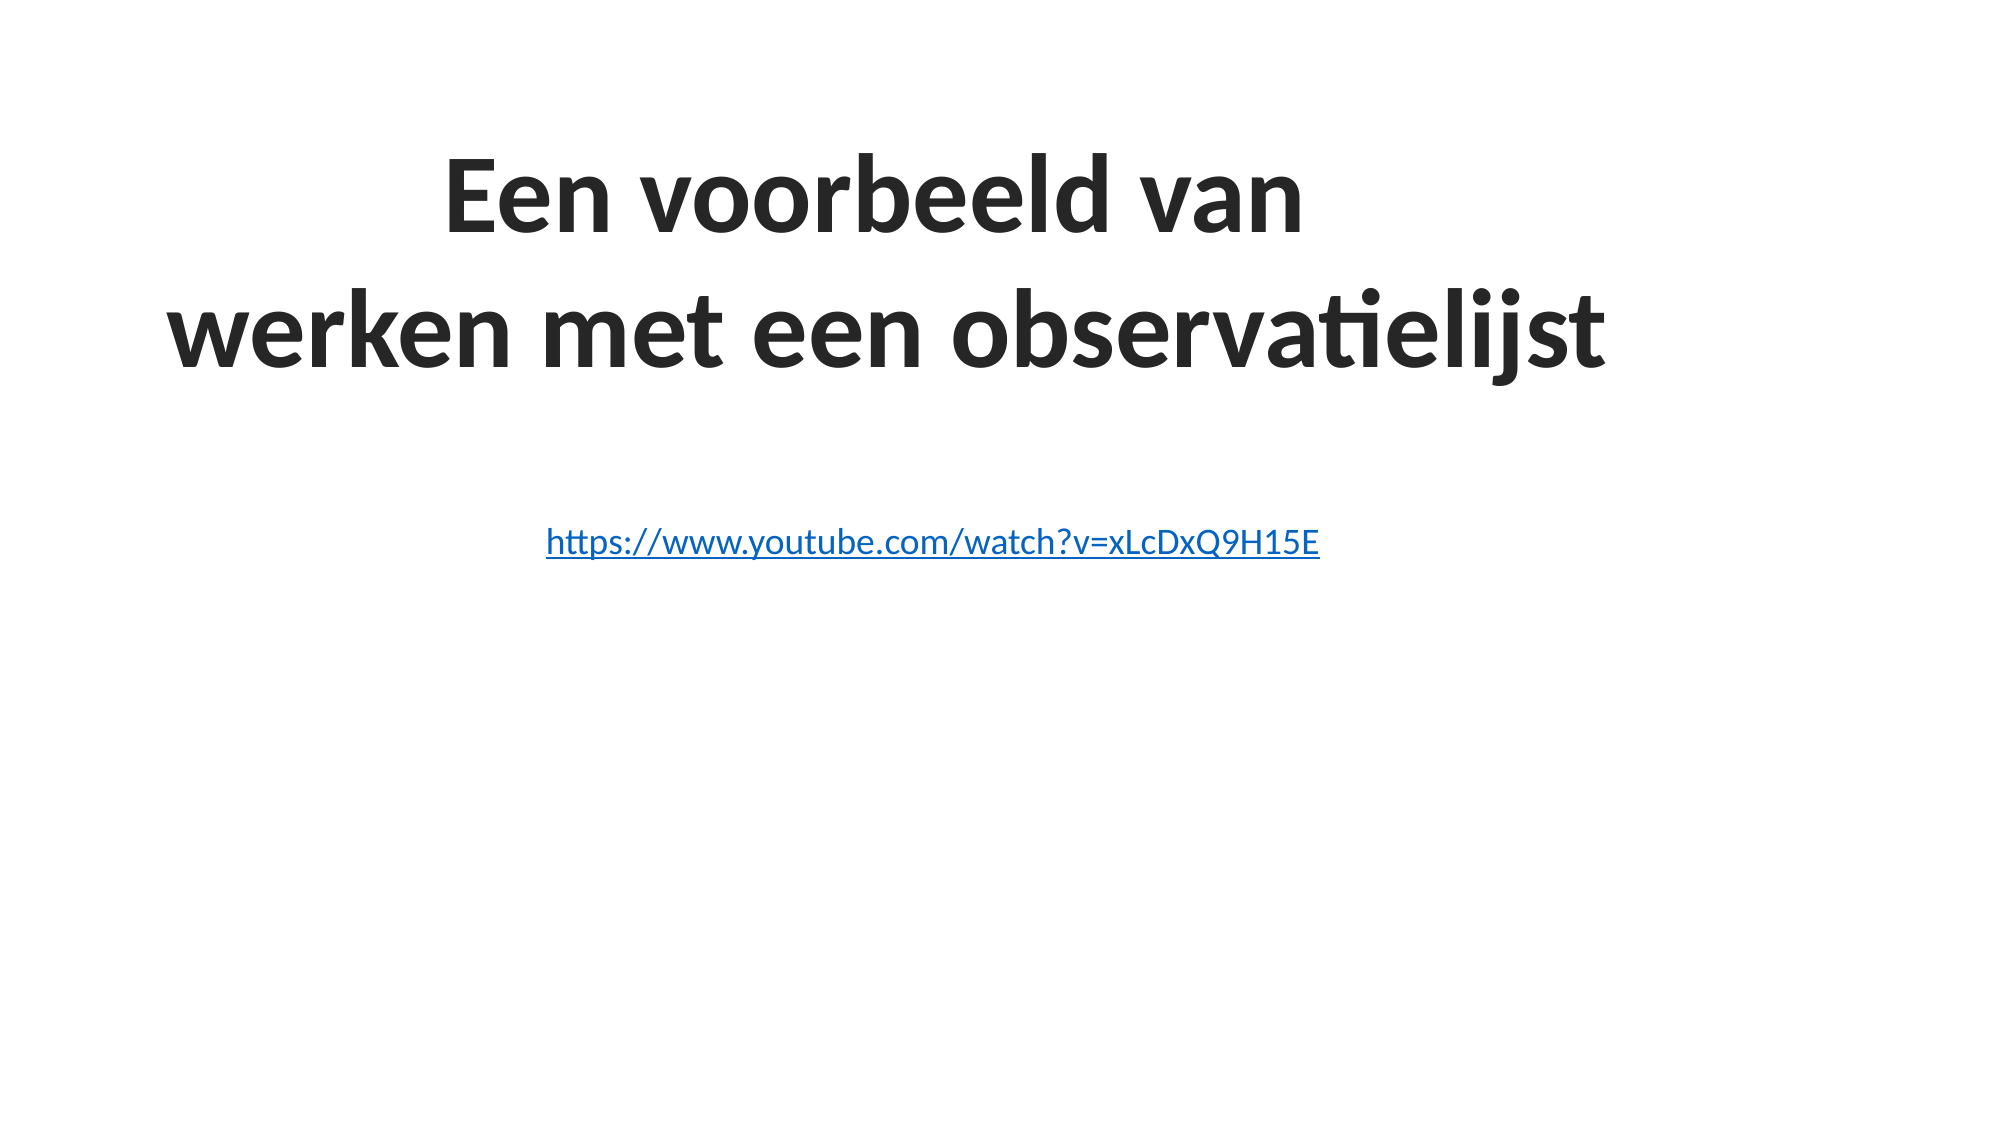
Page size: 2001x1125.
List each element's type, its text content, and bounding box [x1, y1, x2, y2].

text_box https://www.youtube.com/watch?v=xLcDxQ9H15E [531, 509, 1336, 615]
text_box Een voorbeeld van werken met een observatielijst [151, 112, 1625, 398]
